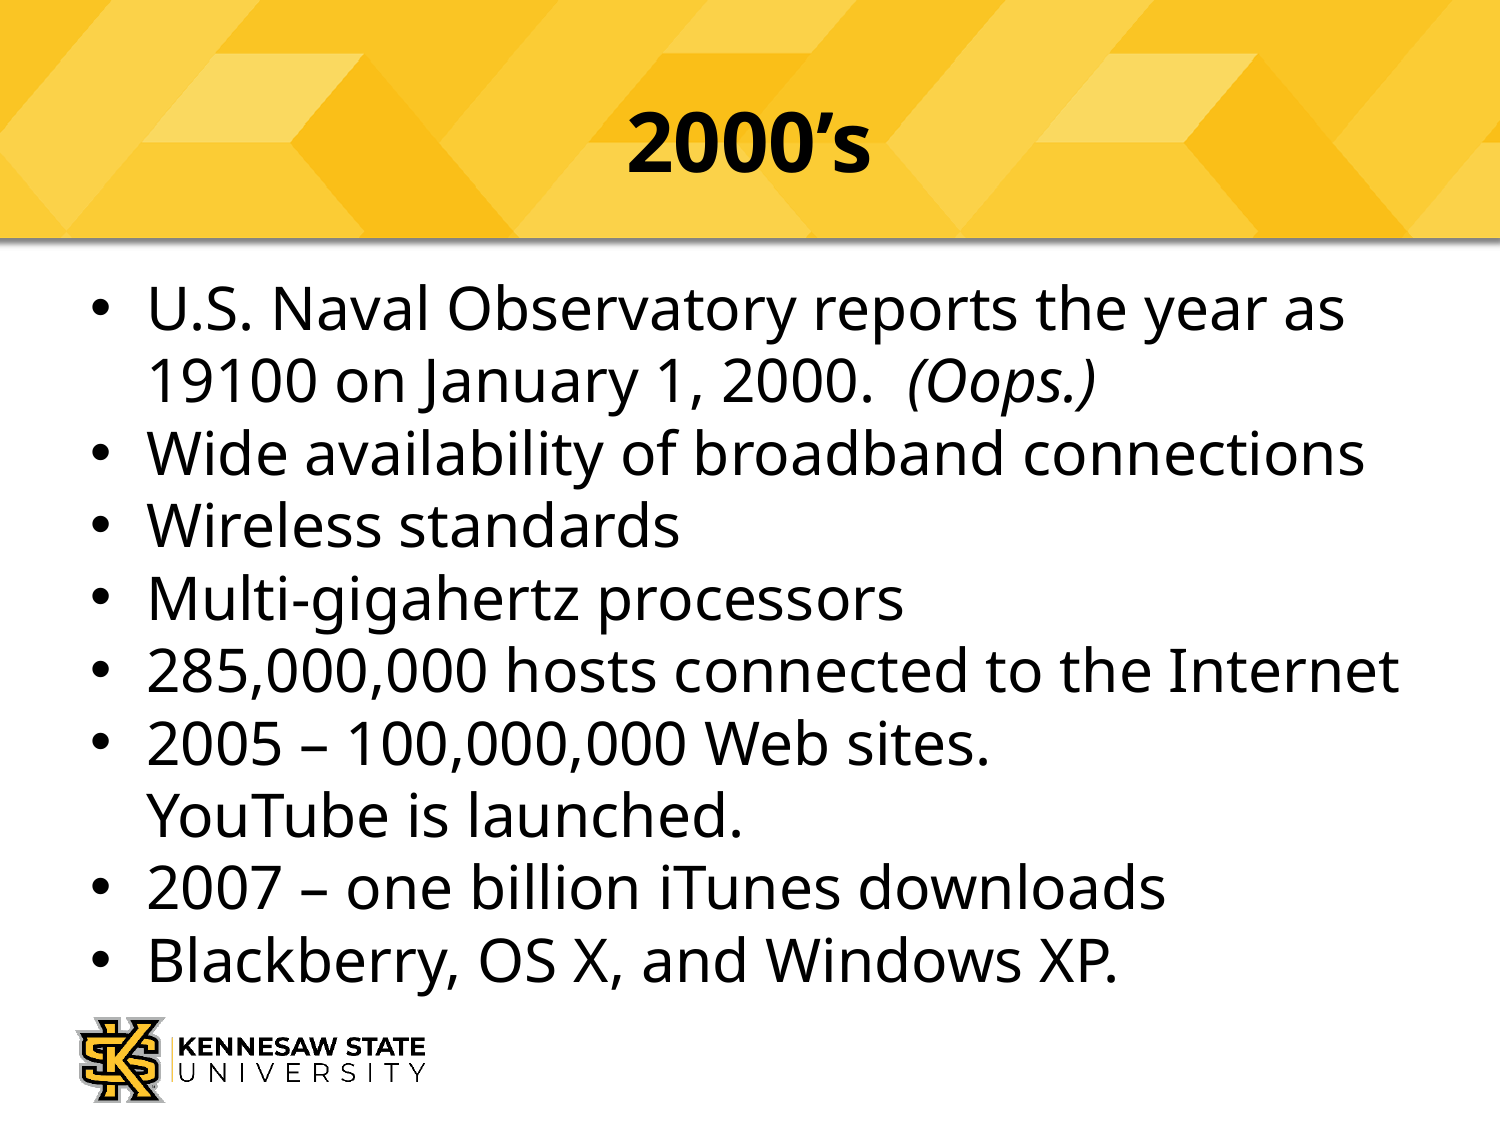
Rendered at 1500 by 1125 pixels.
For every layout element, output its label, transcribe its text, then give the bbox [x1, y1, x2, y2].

title 2000’s [75, 45, 1425, 233]
list U.S. Naval Observatory reports the year as 19100 on January 1, 2000. (Oops.) Wide availability of broadband connections Wireless standards Multi-gigahertz processors 285,000,000 hosts connected to the Internet 2005 – 100,000,000 Web sites. YouTube is launched. 2007 – one billion iTunes downloads Blackberry, OS X, and Windows XP. [75, 262, 1425, 1005]
picture [75, 1017, 425, 1103]
picture [0, 0, 1500, 251]
